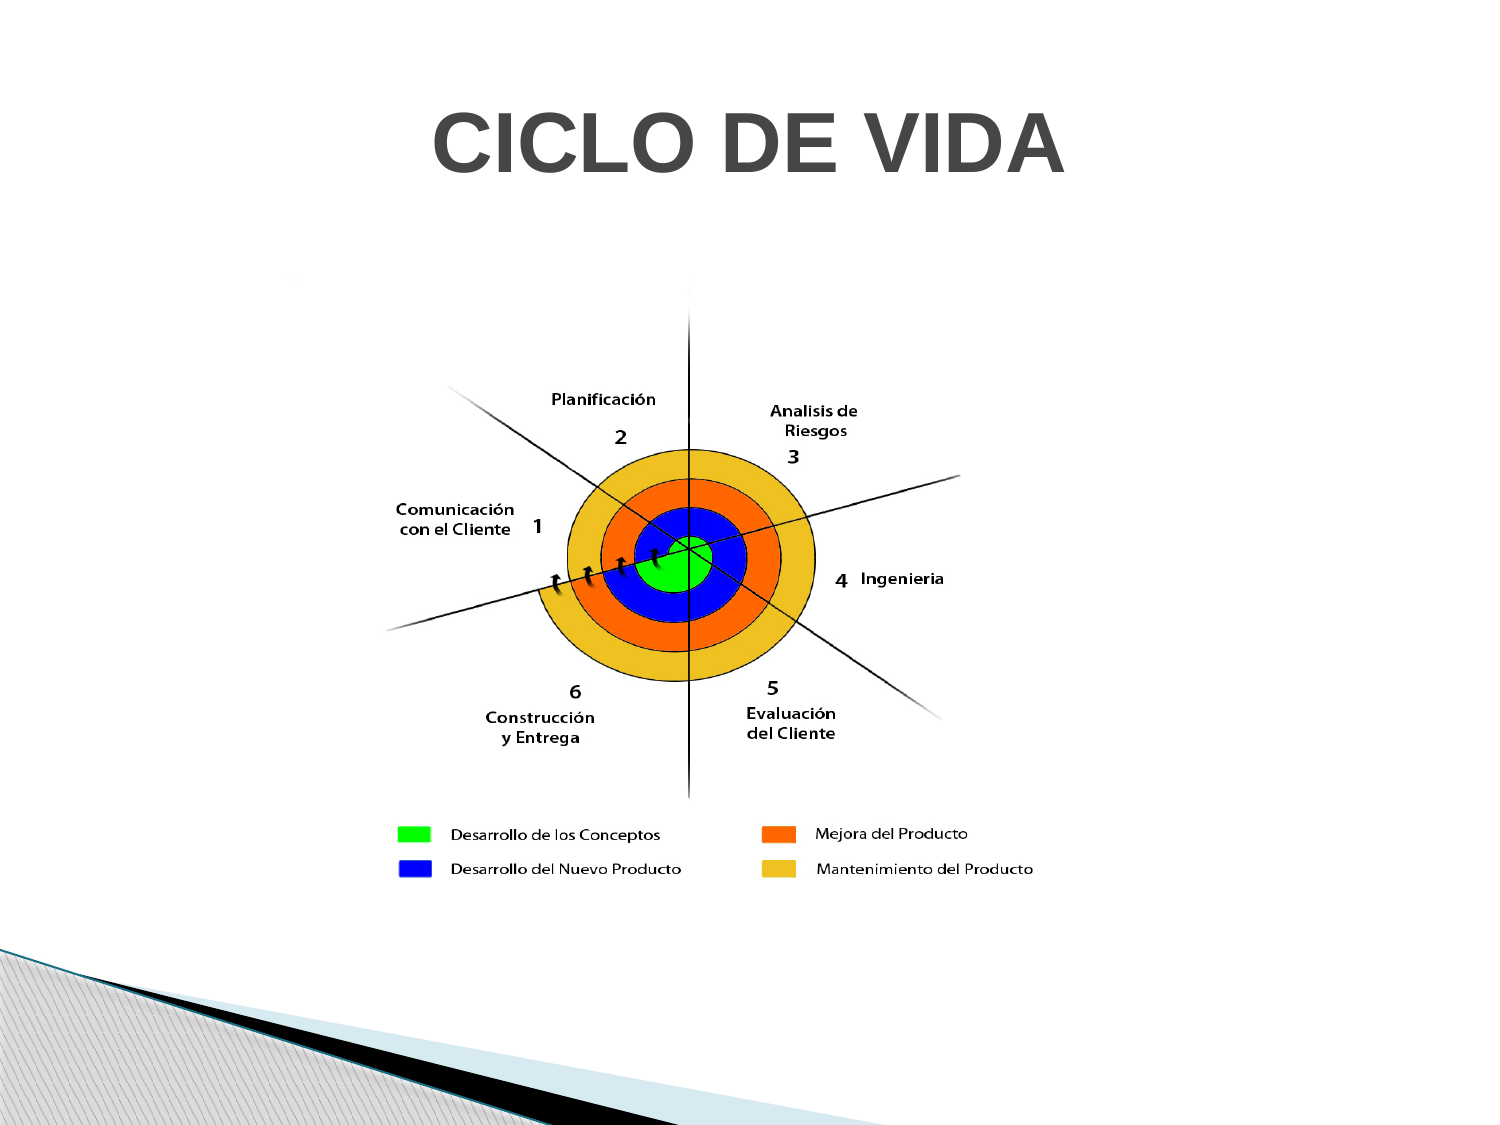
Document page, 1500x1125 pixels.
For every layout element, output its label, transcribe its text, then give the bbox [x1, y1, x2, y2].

title CICLO DE VIDA [75, 45, 1425, 233]
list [158, 275, 1177, 977]
